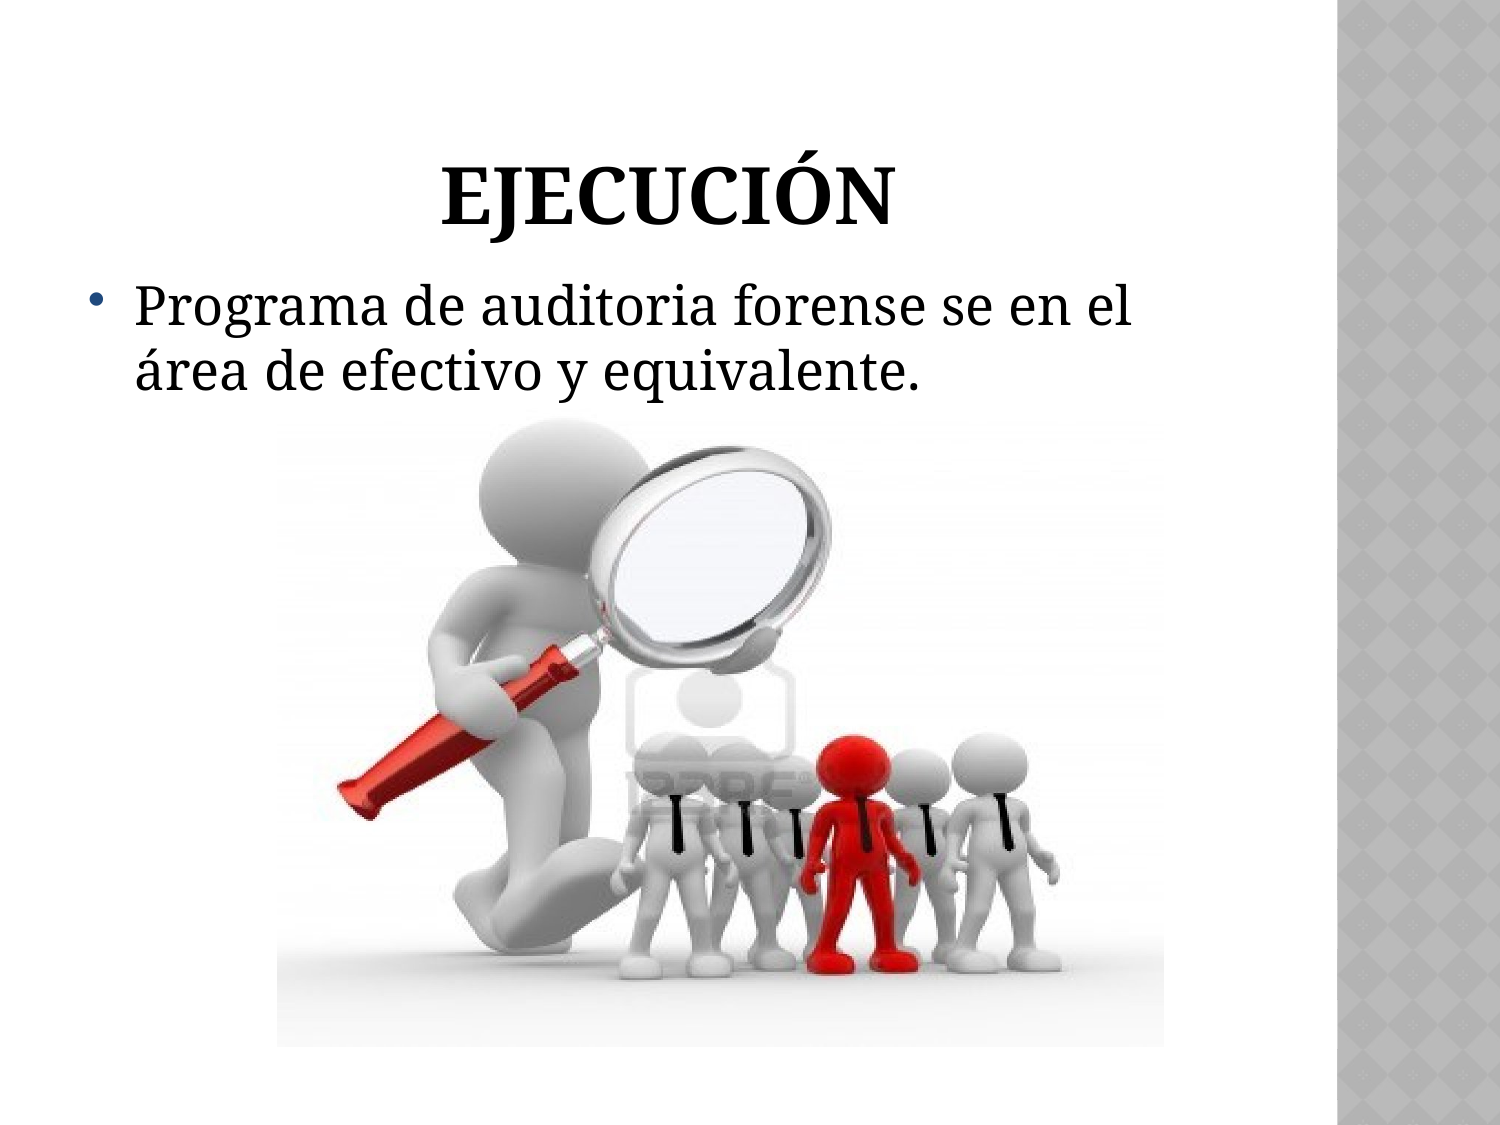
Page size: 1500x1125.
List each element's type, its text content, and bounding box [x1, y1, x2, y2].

picture [276, 408, 1164, 1048]
list Programa de auditoria forense se en el área de efectivo y equivalente. [75, 264, 1263, 1059]
title Ejecución [75, 52, 1263, 240]
